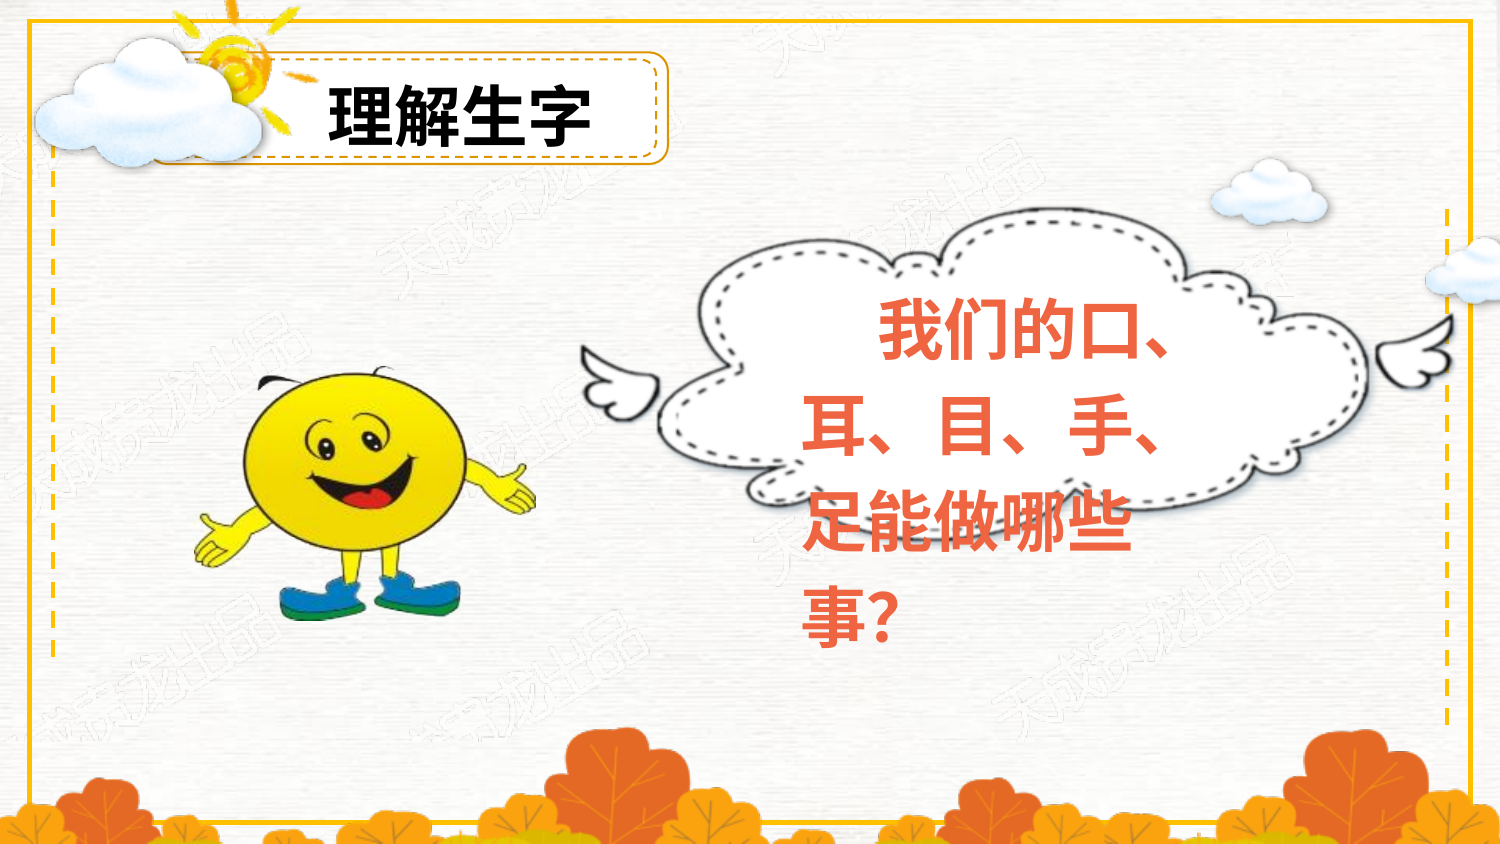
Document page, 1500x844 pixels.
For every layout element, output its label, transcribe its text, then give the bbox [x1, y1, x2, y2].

picture [0, 0, 1500, 844]
text_box 理解生字 [312, 67, 632, 163]
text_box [572, 200, 1459, 571]
